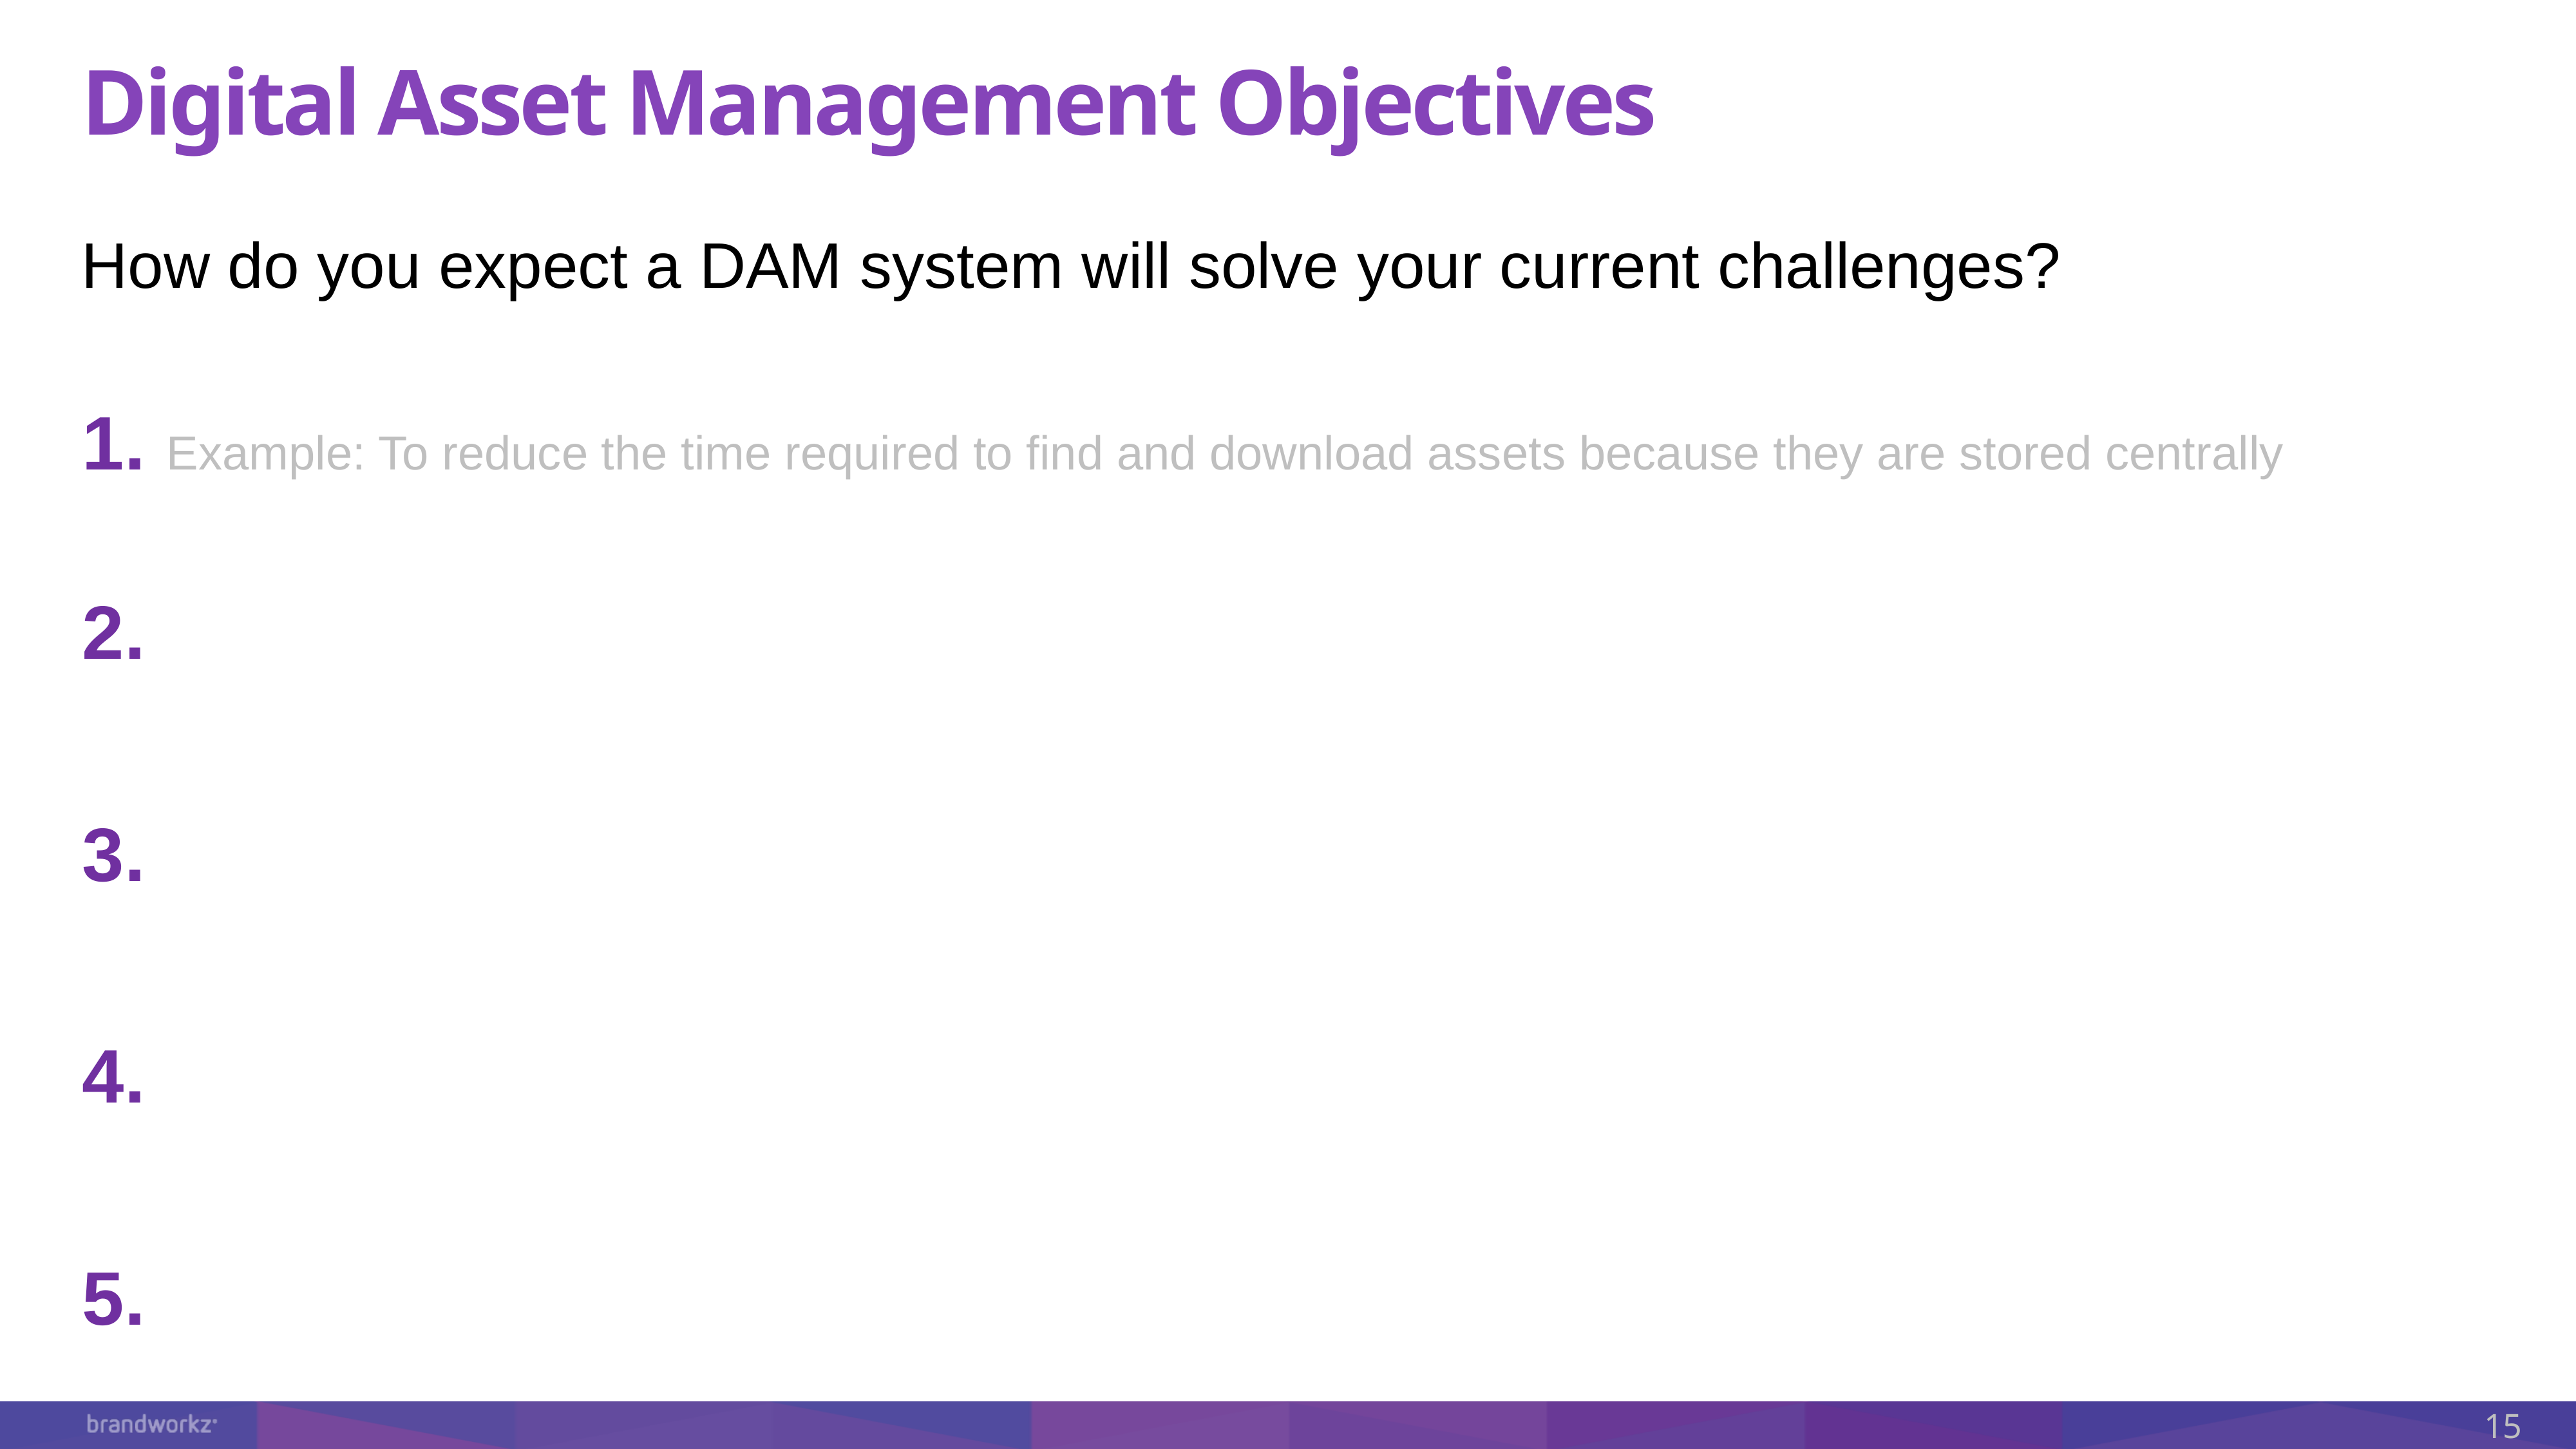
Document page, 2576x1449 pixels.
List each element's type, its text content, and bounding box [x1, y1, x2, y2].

picture [0, 1401, 2576, 1449]
text_box 1. Example: To reduce the time required to find and download assets because they are stored centrally 2. 3. 4. 5. [82, 419, 2433, 1345]
text_box How do you expect a DAM system will solve your current challenges? [81, 245, 2432, 361]
title Digital Asset Management Objectives [81, 45, 2496, 166]
